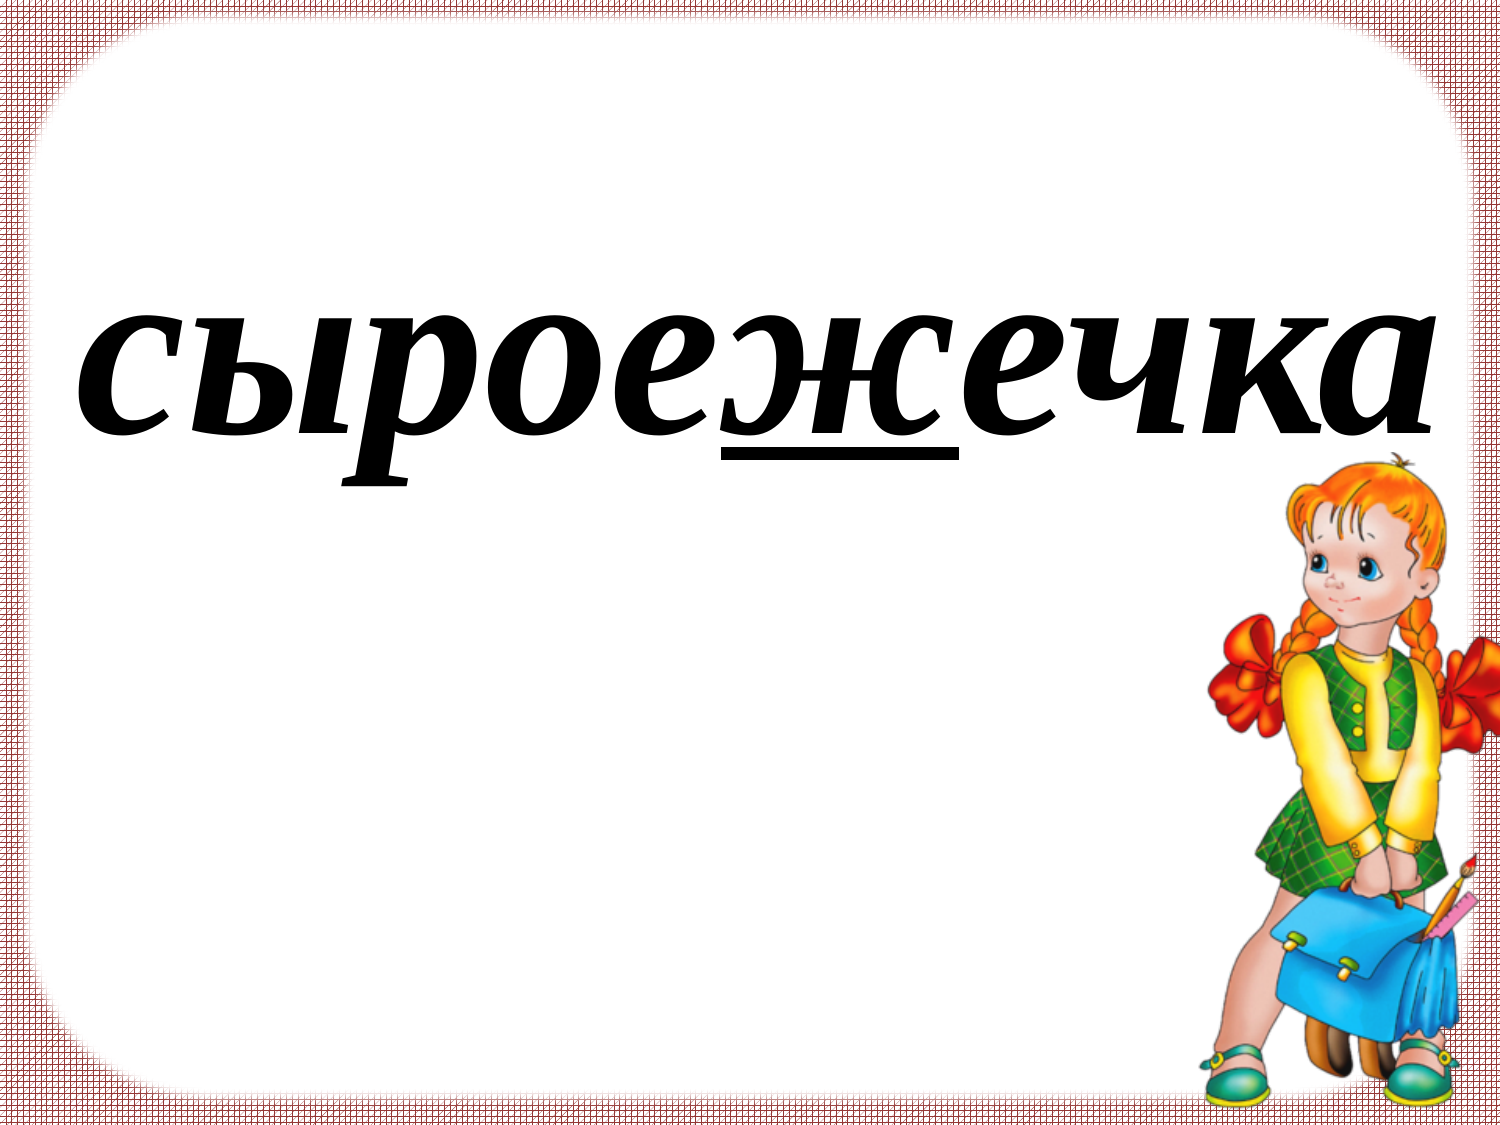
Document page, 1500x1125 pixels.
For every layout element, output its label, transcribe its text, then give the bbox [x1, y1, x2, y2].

picture [1183, 452, 1500, 1125]
text_box сыроежечка [60, 175, 1459, 491]
